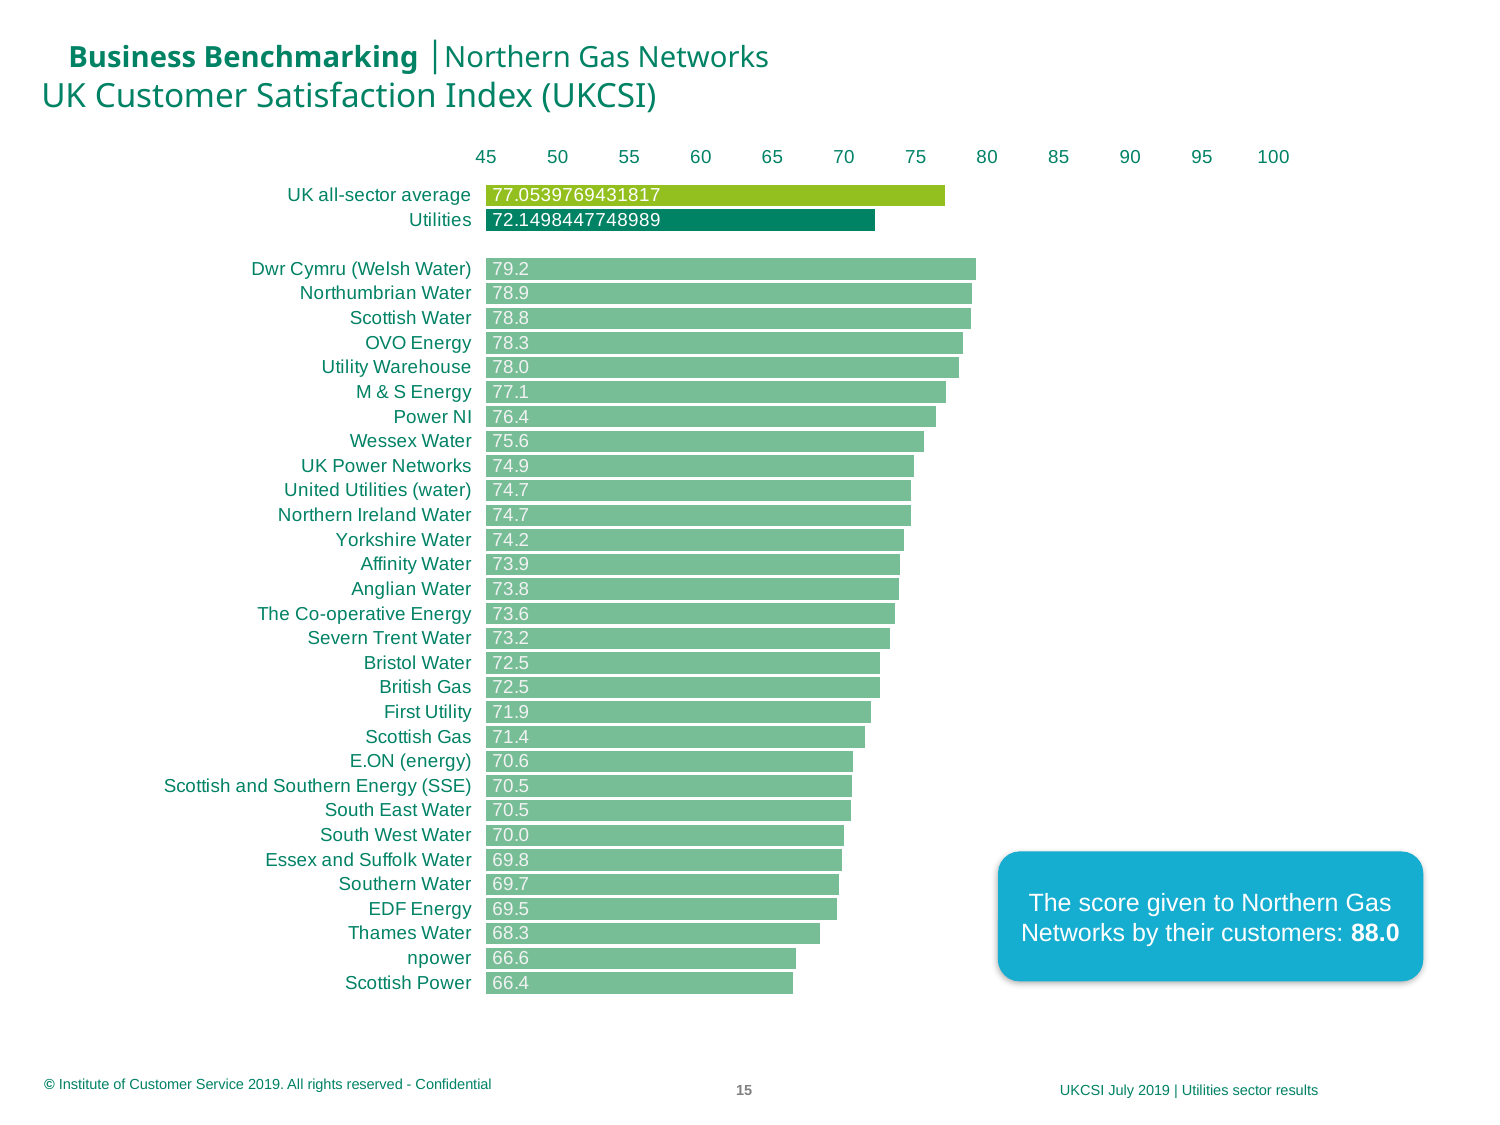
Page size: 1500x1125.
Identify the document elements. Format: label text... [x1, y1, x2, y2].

text_box The score given to Northern Gas Networks by their customers: 88.0 [1319, 850, 1425, 983]
text_box UK Customer Satisfaction Index (UKCSI) [26, 66, 672, 121]
text_box UKCSI July 2019 | Utilities sector results [1045, 1072, 1500, 1106]
chart [126, 136, 1315, 1020]
text_box Business Benchmarking │Northern Gas Networks [53, 30, 785, 81]
